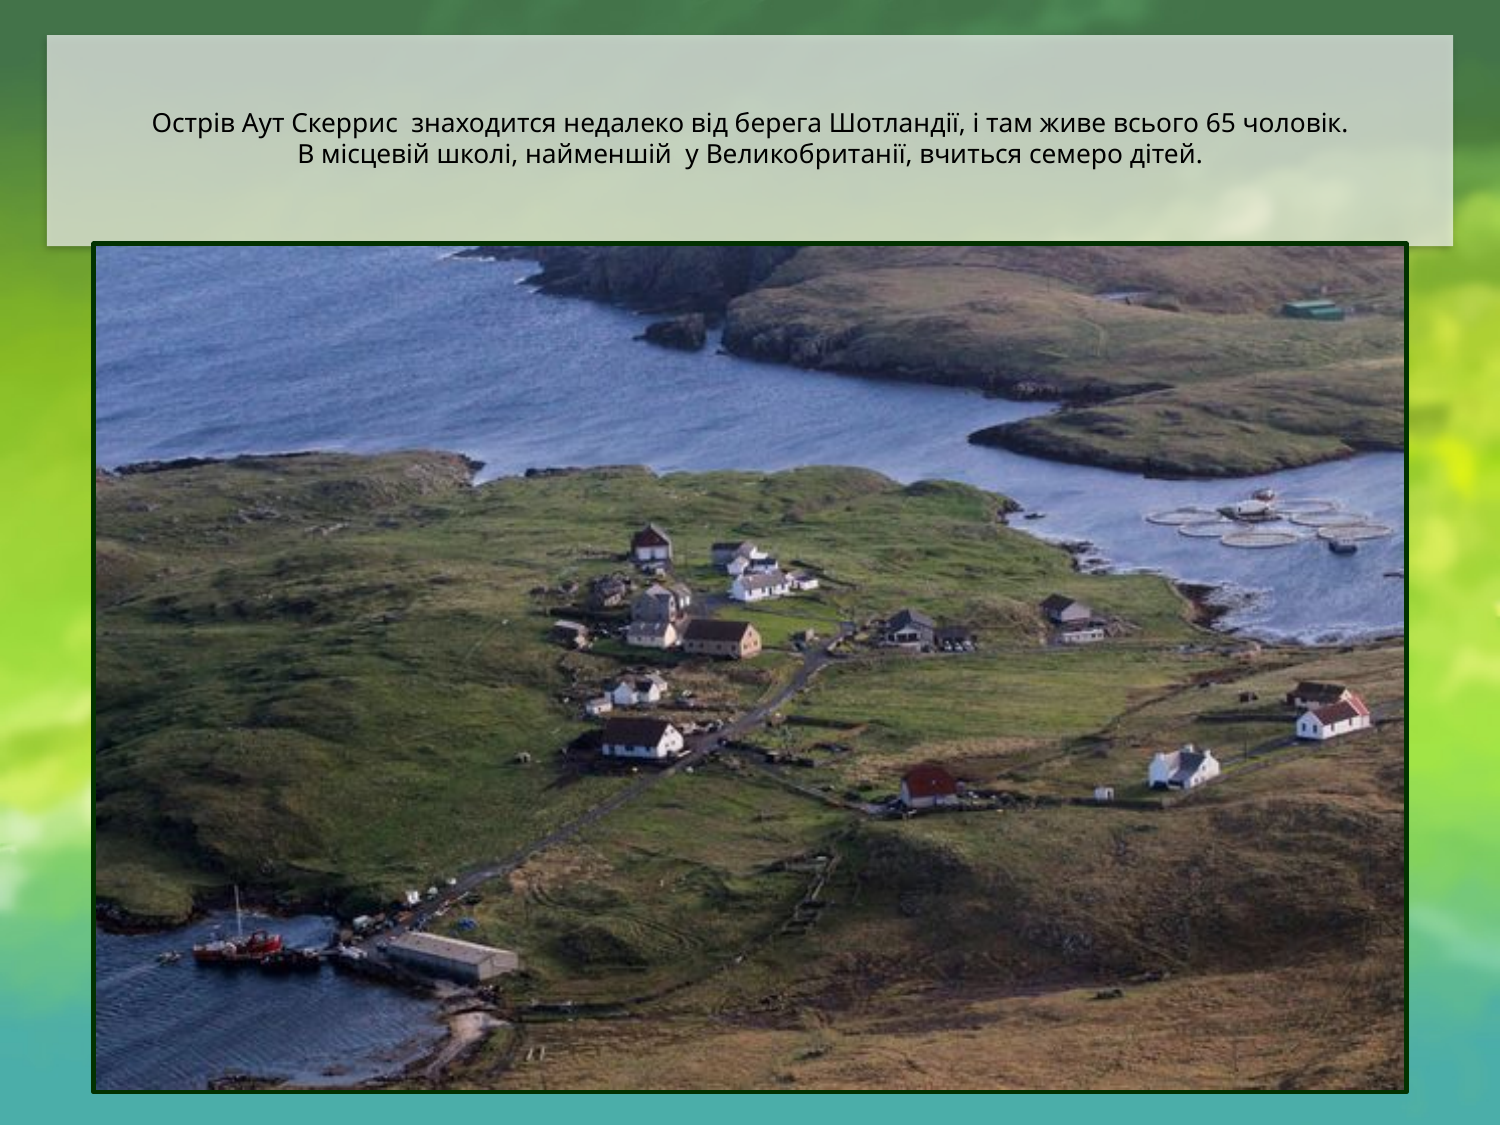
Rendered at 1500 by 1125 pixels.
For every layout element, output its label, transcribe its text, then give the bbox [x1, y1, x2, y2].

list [95, 245, 1405, 1091]
picture [0, 0, 1500, 1125]
title Острів Аут Скеррис знаходится недалеко від берега Шотландії, і там живе всього 65 чоловік. В місцевій школі, найменшій у Великобританії, вчиться семеро дітей. [45, 33, 1455, 248]
